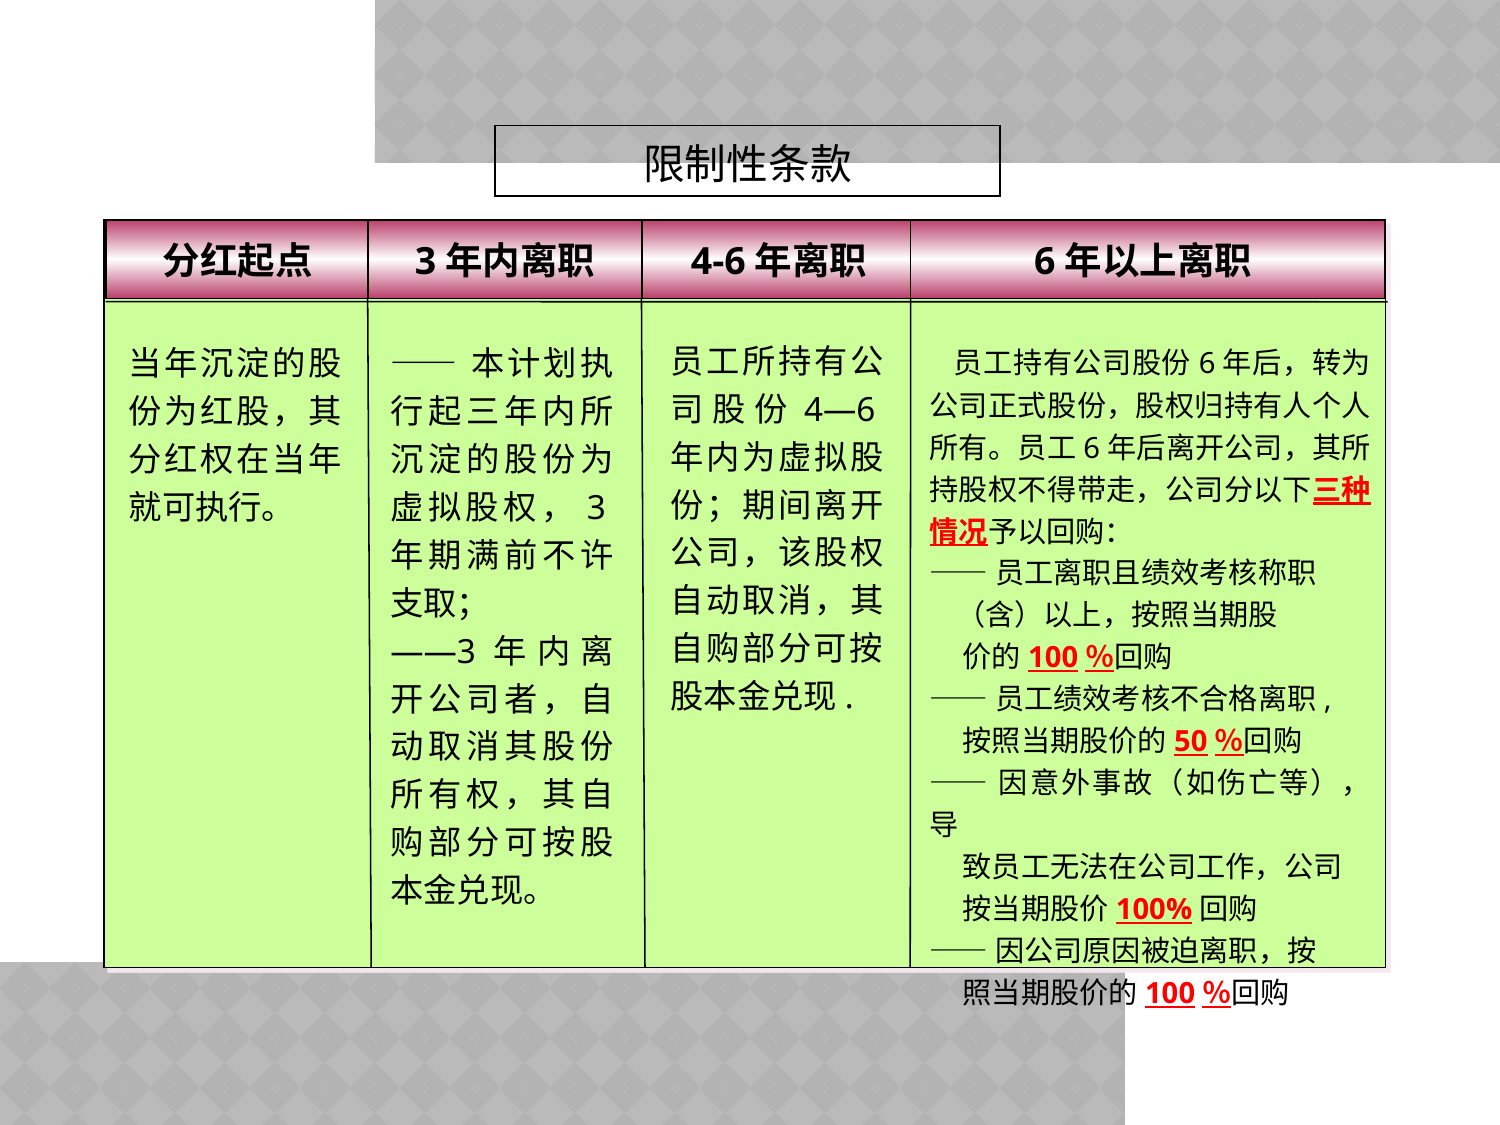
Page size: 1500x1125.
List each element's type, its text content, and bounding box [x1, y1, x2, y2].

text_box 限制性条款 [494, 125, 1001, 197]
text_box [103, 219, 1389, 977]
